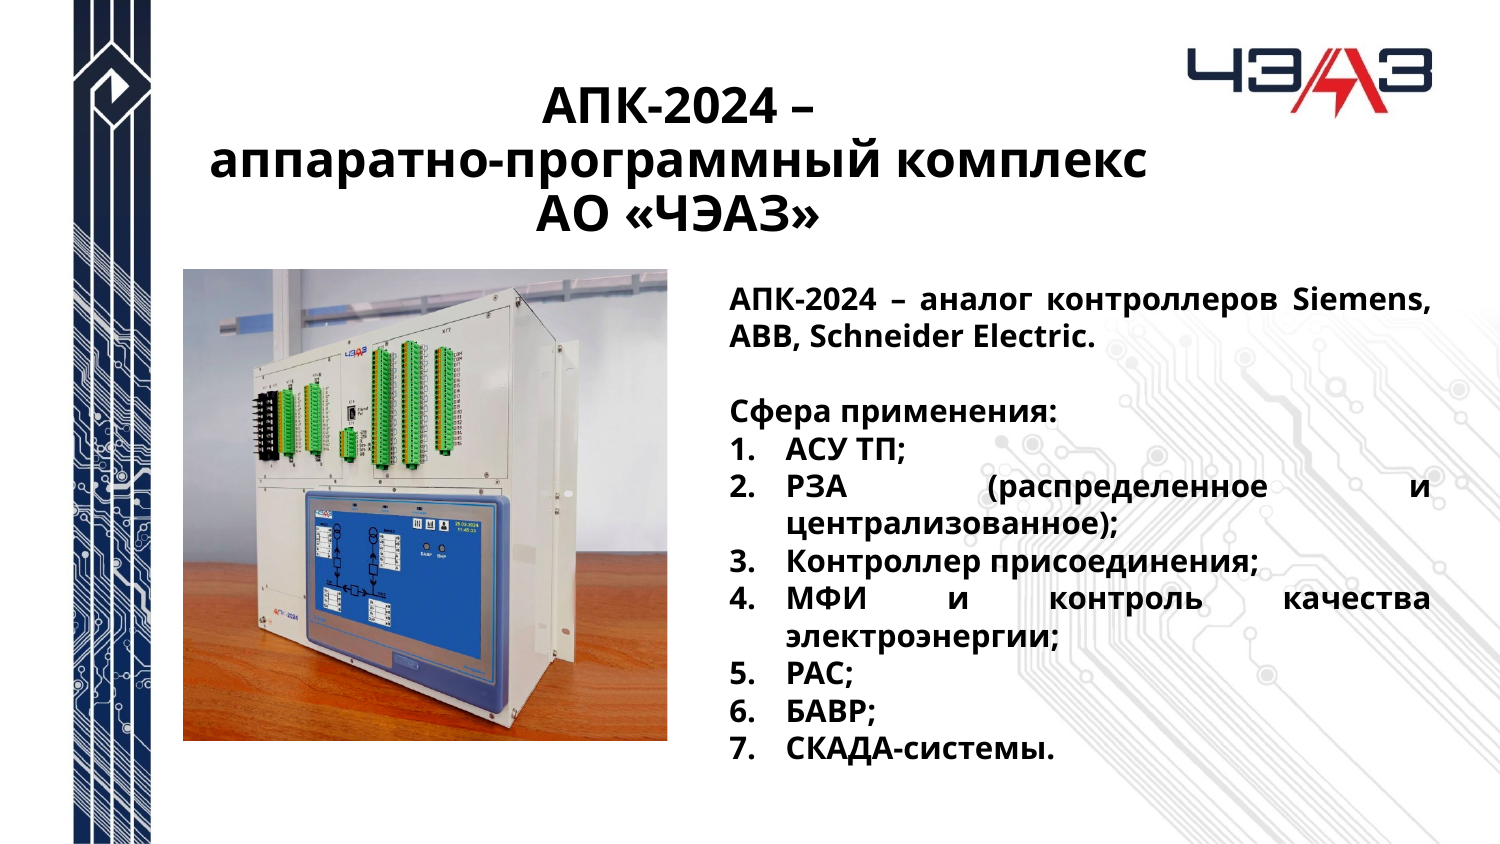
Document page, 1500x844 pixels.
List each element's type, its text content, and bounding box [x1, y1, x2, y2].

text_box АПК-2024 – аппаратно-программный комплекс АО «ЧЭАЗ» [171, 73, 1187, 250]
text_box АПК-2024 – аналог контроллеров Siemens, ABB, Schneider Electric. Сфера применения: АСУ ТП; РЗА (распределенное и централизованное); Контроллер присоединения; МФИ и контроль качества электроэнергии; РАС; БАВР; СКАДА-системы. [714, 271, 1447, 774]
picture [0, 0, 1500, 844]
